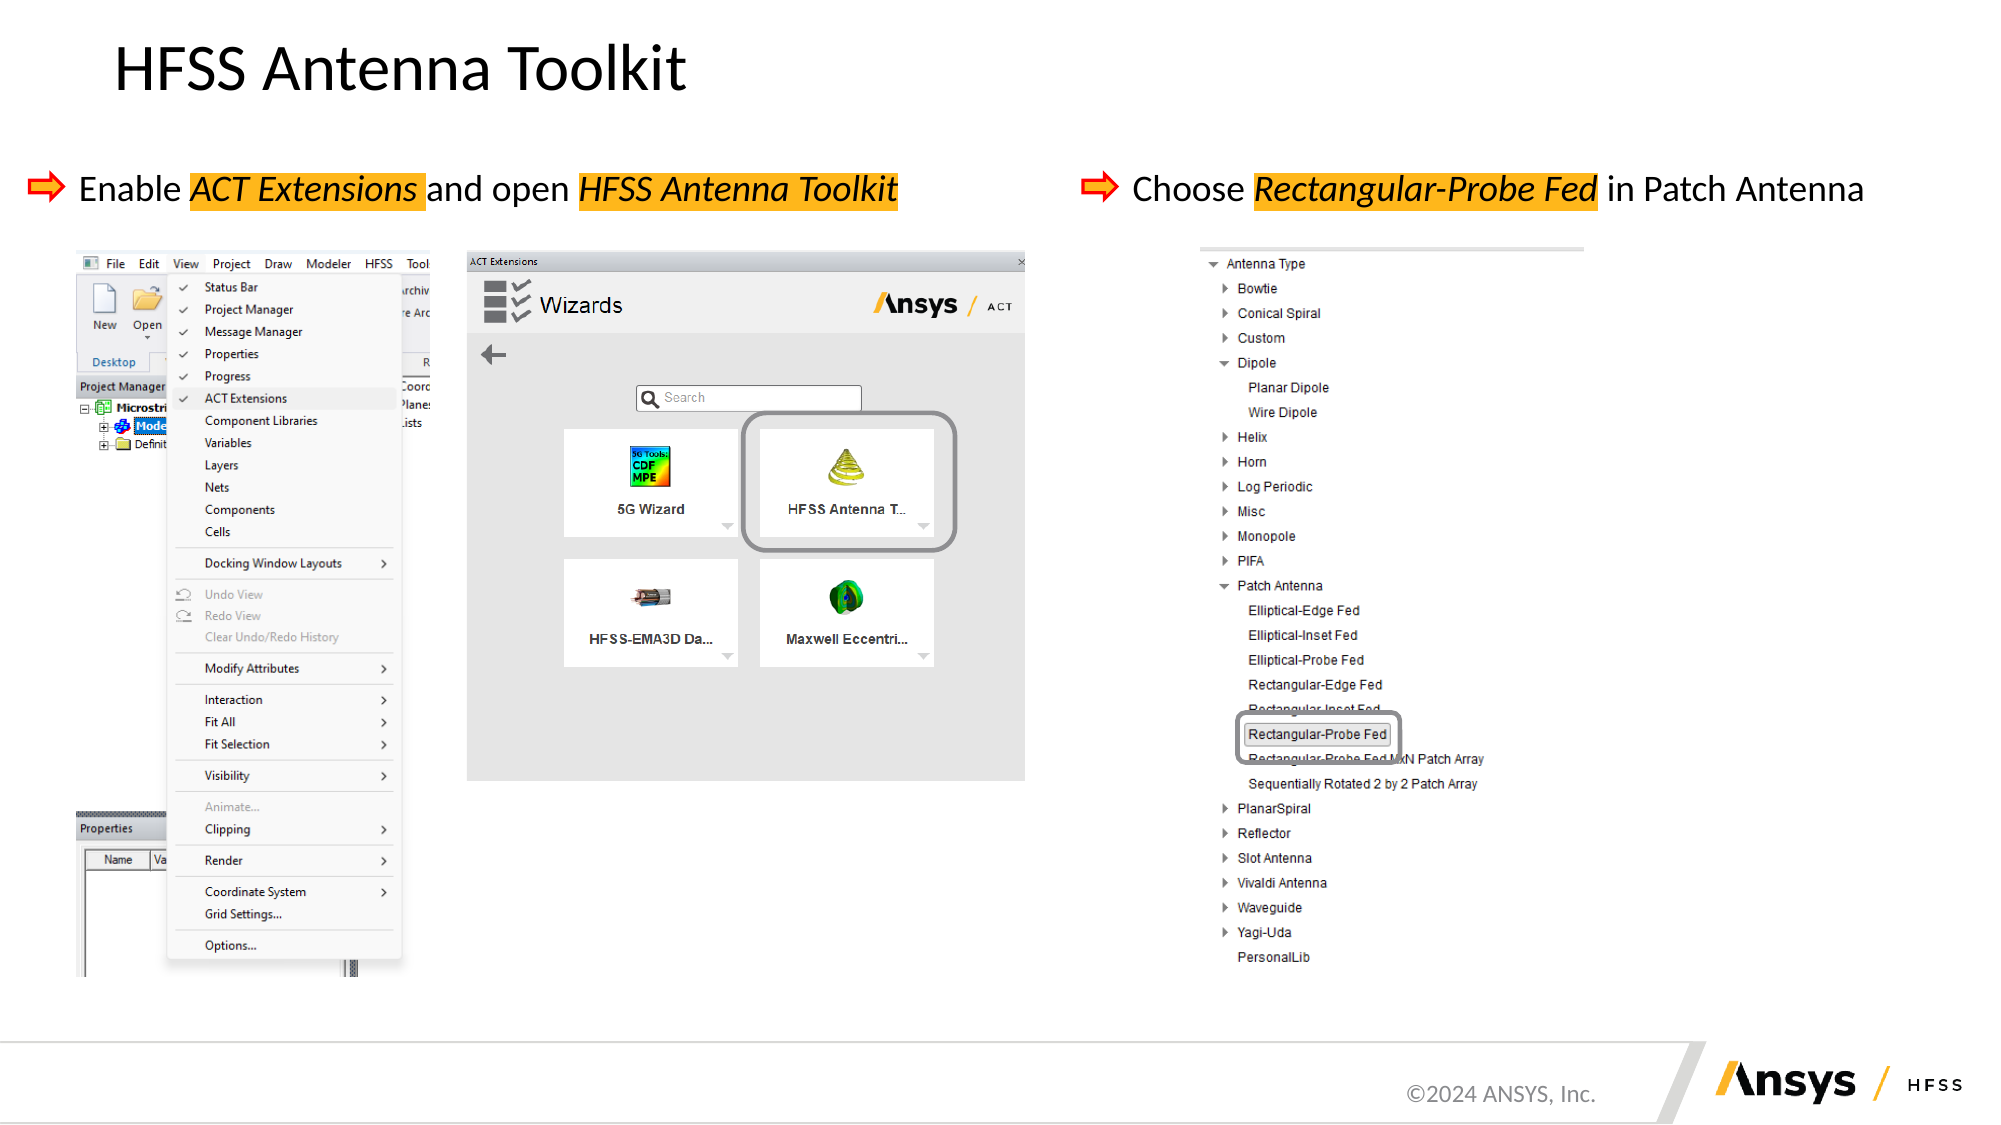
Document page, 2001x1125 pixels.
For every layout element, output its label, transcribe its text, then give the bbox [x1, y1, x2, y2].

picture [0, 0, 2000, 1125]
text_box [1081, 171, 1119, 202]
text_box [28, 171, 65, 202]
title HFSS Antenna Toolkit [99, 24, 1900, 106]
text_box Choose Rectangular-Probe Fed in Patch Antenna [1125, 163, 1913, 258]
text_box Enable ACT Extensions and open HFSS Antenna Toolkit [71, 163, 1000, 258]
